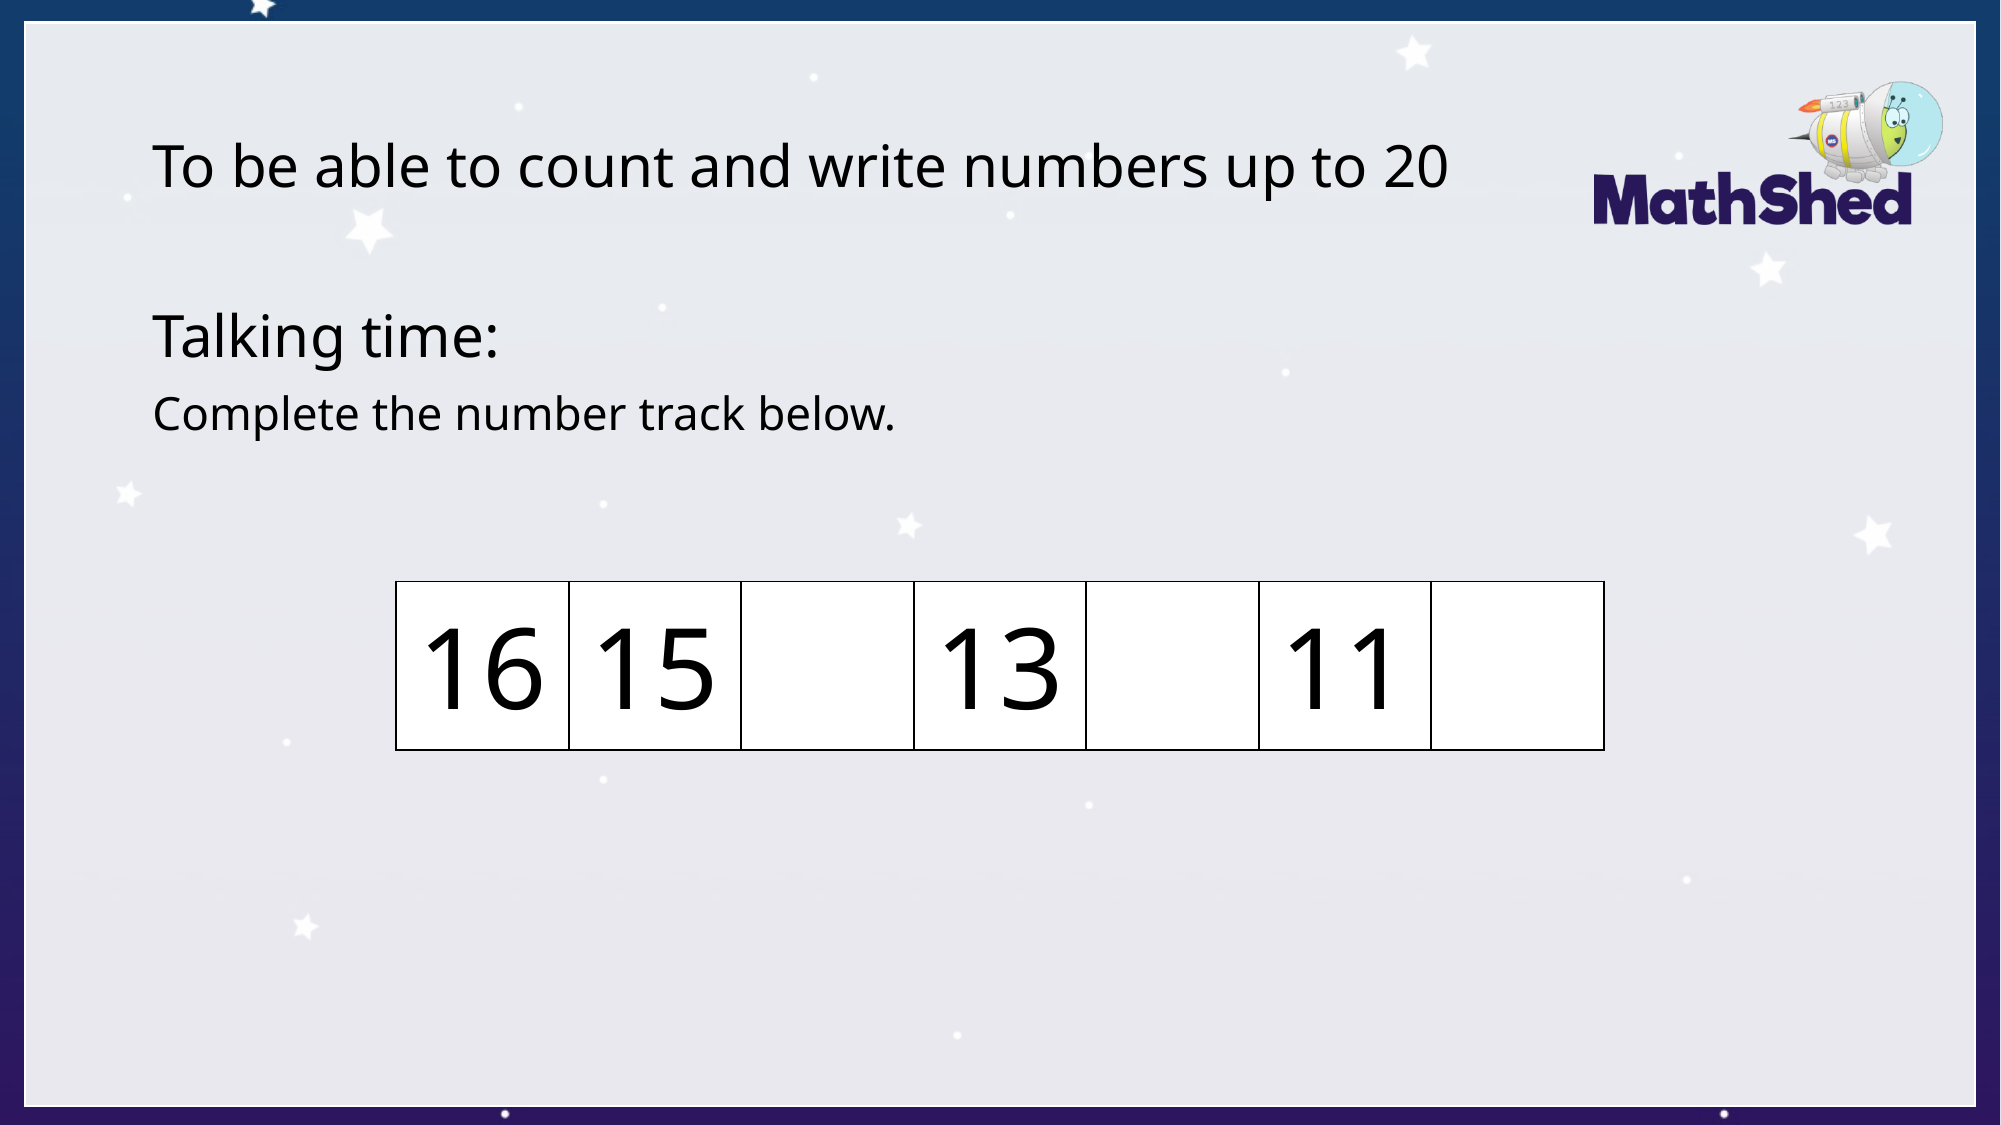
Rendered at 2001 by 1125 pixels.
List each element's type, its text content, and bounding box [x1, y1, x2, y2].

table_header [1087, 582, 1258, 749]
table_header 13 [915, 582, 1085, 749]
picture [0, 0, 2001, 1125]
table_header 16 [397, 582, 568, 749]
title To be able to count and write numbers up to 20 [137, 59, 1578, 278]
table_header [742, 582, 913, 749]
list Talking time: Complete the number track below. [137, 299, 1863, 1014]
table_header [1432, 582, 1603, 749]
table_header 15 [570, 582, 740, 749]
table_header 11 [1260, 582, 1430, 749]
